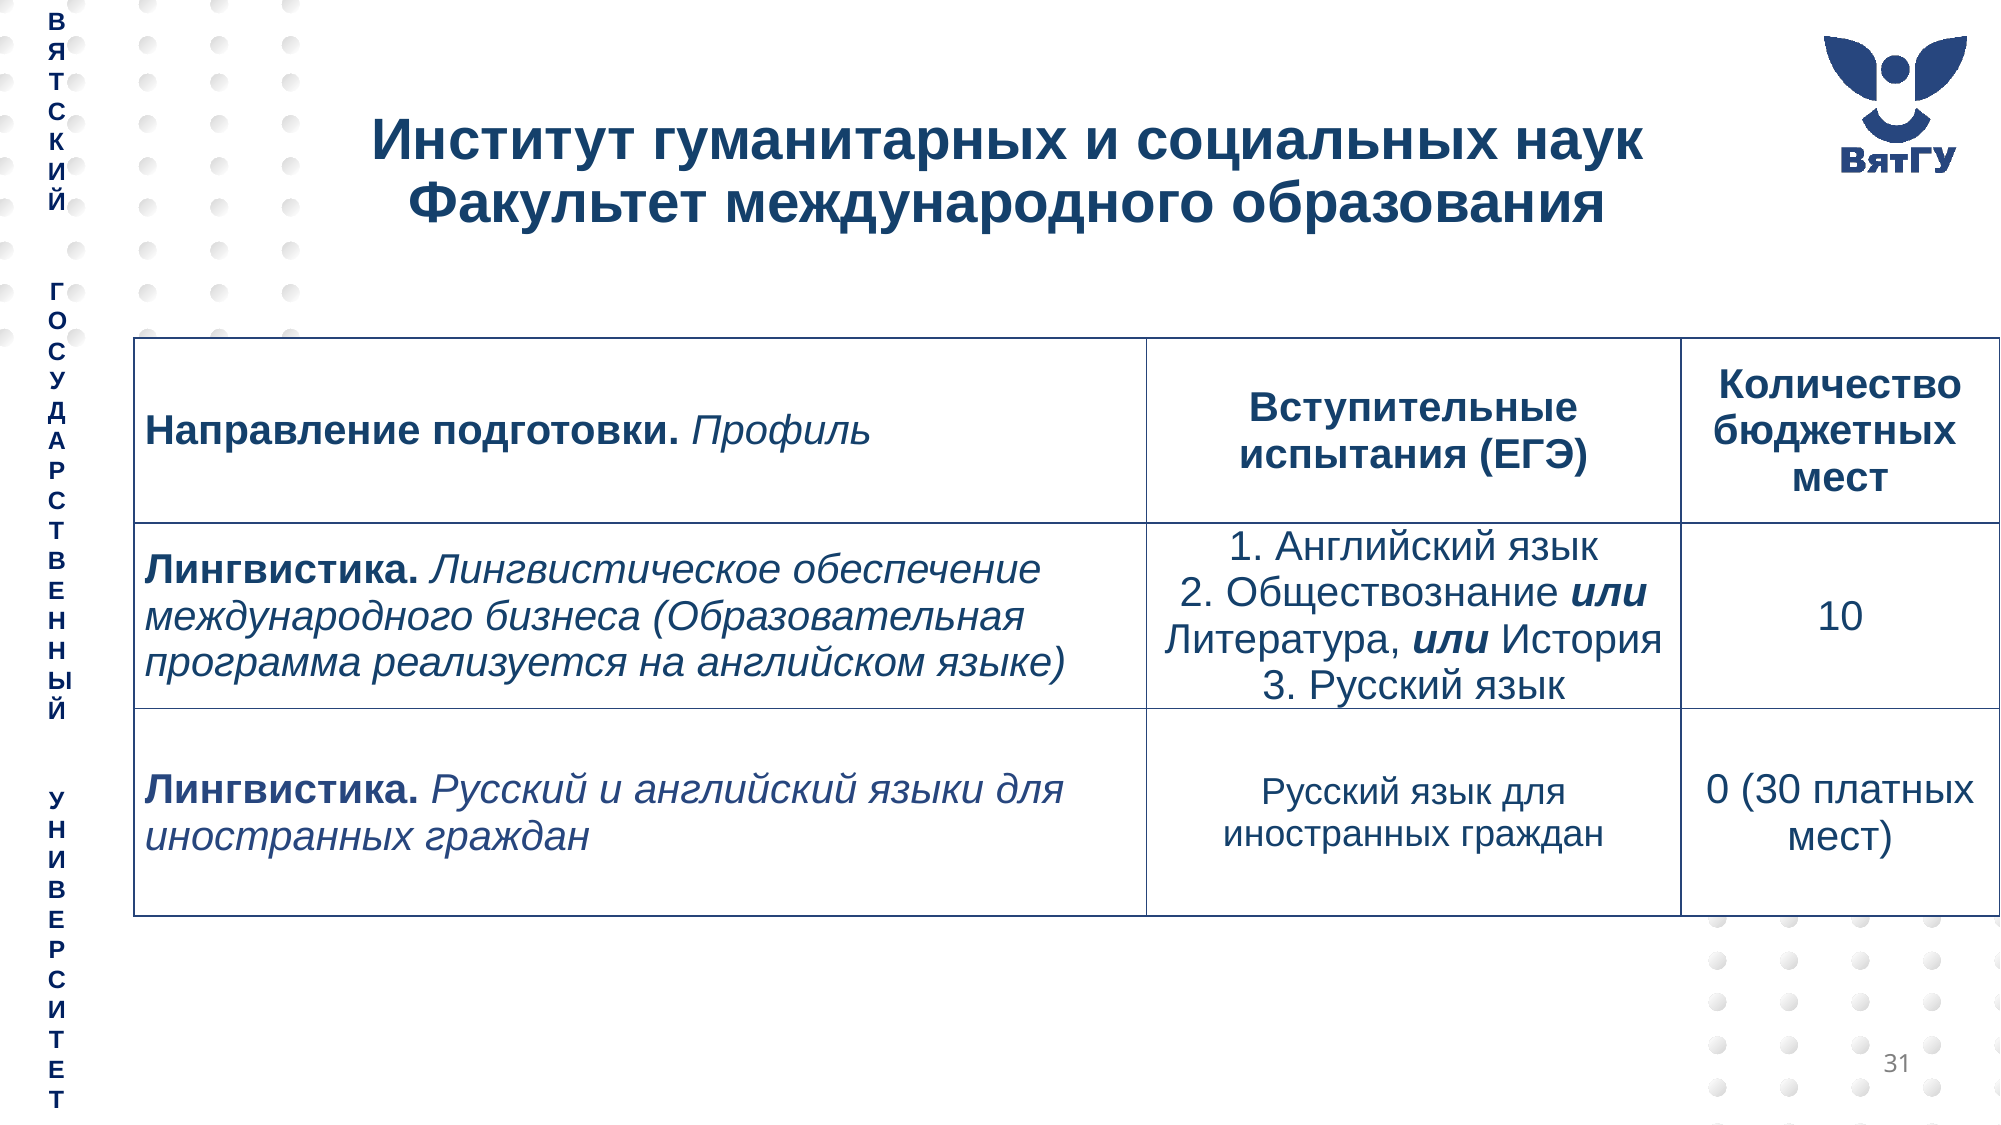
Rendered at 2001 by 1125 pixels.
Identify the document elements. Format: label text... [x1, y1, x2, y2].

table_header Направление подготовки. Профиль [135, 339, 1146, 522]
title Институт гуманитарных и социальных наук Факультет международного образования [122, 90, 1894, 254]
table_cell 10 [1682, 524, 1999, 708]
slide_number 31 [1815, 1035, 1981, 1095]
table_header Количество бюджетных мест [1682, 339, 1999, 522]
table_cell Лингвистика. Лингвистическое обеспечение международного бизнеса (Образовательная программа реализуется на английском языке) [135, 524, 1146, 708]
picture [1824, 36, 1967, 173]
table_cell 0 (30 платных мест) [1682, 709, 1999, 915]
table_cell 1. Английский язык 2. Обществознание или Литература, или История 3. Русский язык [1147, 524, 1680, 708]
table_header Вступительные испытания (ЕГЭ) [1147, 339, 1680, 522]
table_cell Русский язык для иностранных граждан [1147, 709, 1680, 915]
table_cell Лингвистика. Русский и английский языки для иностранных граждан [135, 709, 1146, 915]
